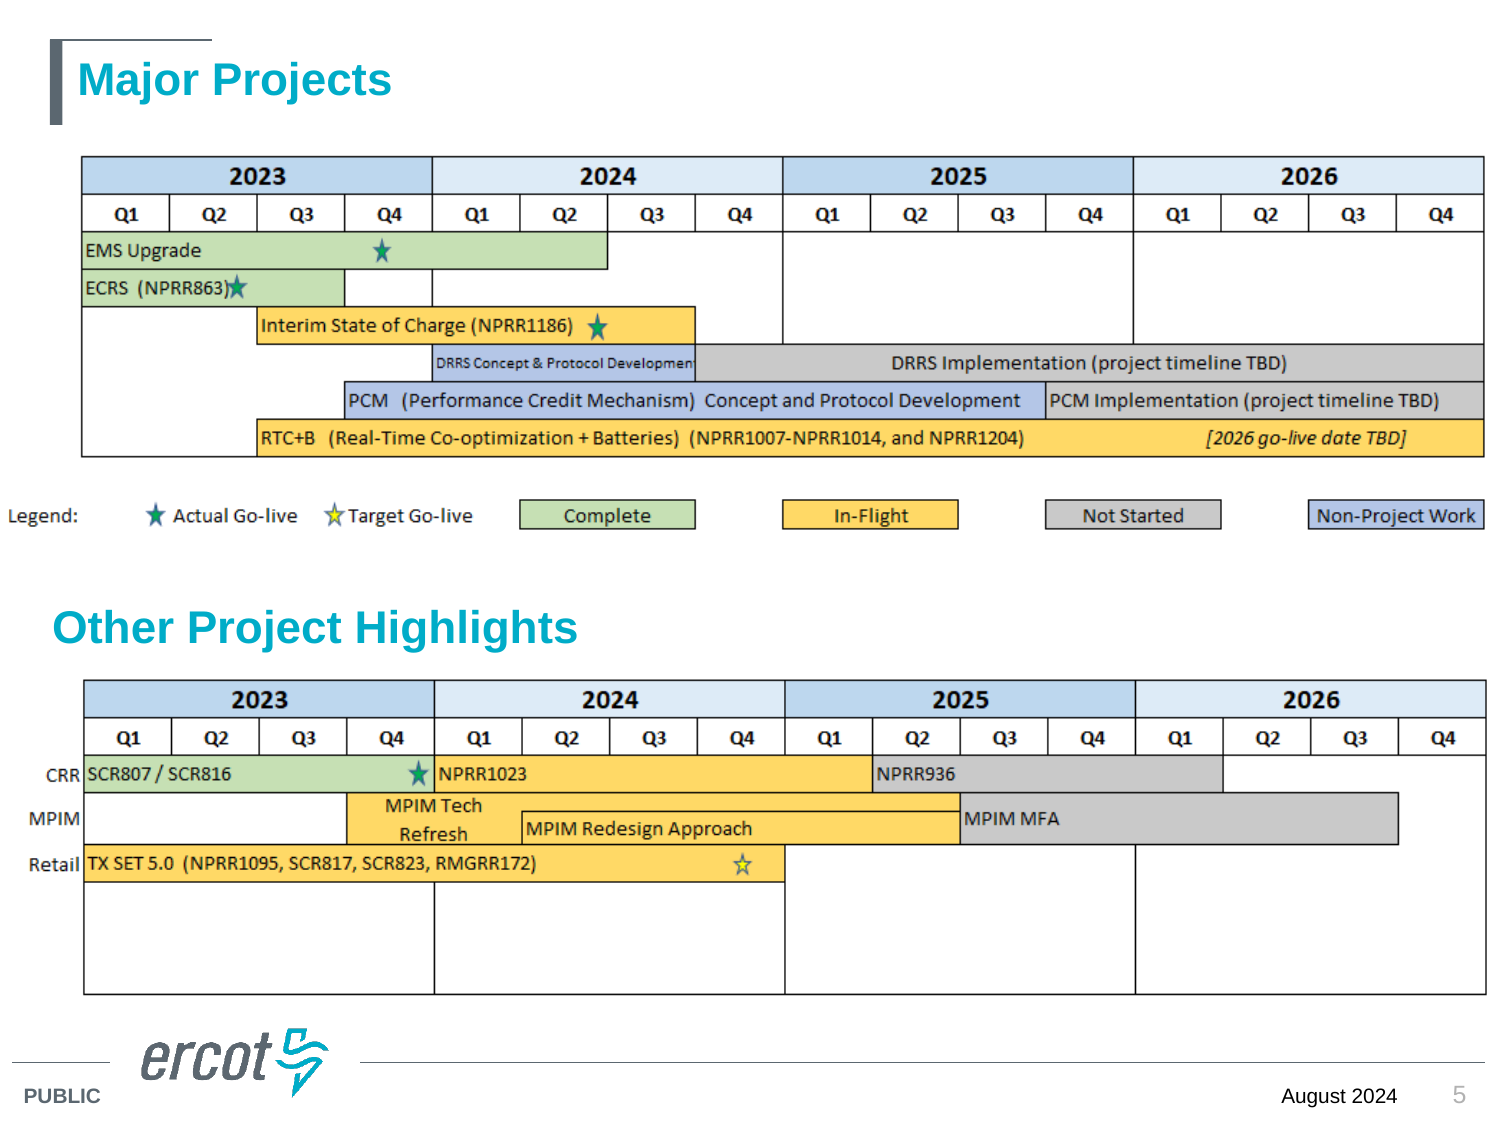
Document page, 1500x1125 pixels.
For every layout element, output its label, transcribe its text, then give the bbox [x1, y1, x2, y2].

title Major Projects [62, 42, 788, 114]
picture [8, 149, 1492, 537]
picture [13, 674, 1498, 1004]
text_box Other Project Highlights [37, 590, 763, 662]
slide_number 5 [1437, 1076, 1475, 1112]
picture [137, 1024, 332, 1100]
